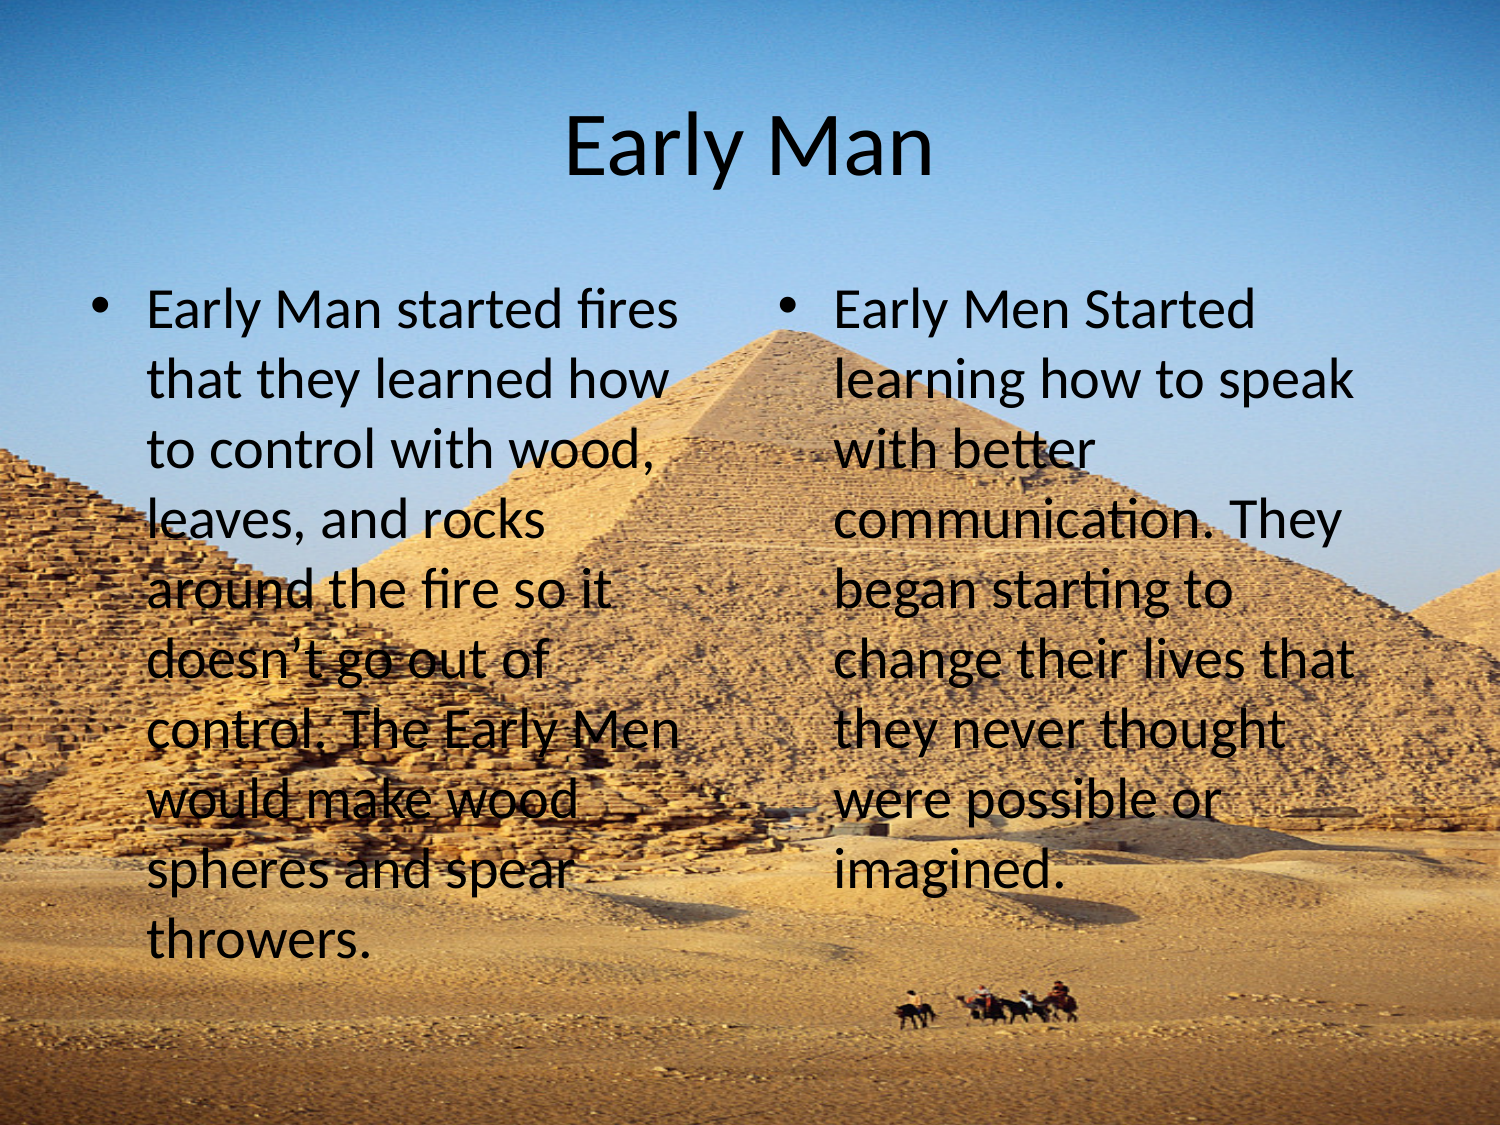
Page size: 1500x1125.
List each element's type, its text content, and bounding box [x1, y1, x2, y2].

picture [0, 0, 1500, 1125]
list Early Man started fires that they learned how to control with wood, leaves, and rocks around the fire so it doesn’t go out of control. The Early Men would make wood spheres and spear throwers. [75, 262, 738, 1005]
list Early Men Started learning how to speak with better communication. They began starting to change their lives that they never thought were possible or imagined. [762, 262, 1425, 1005]
title Early Man [75, 45, 1425, 233]
